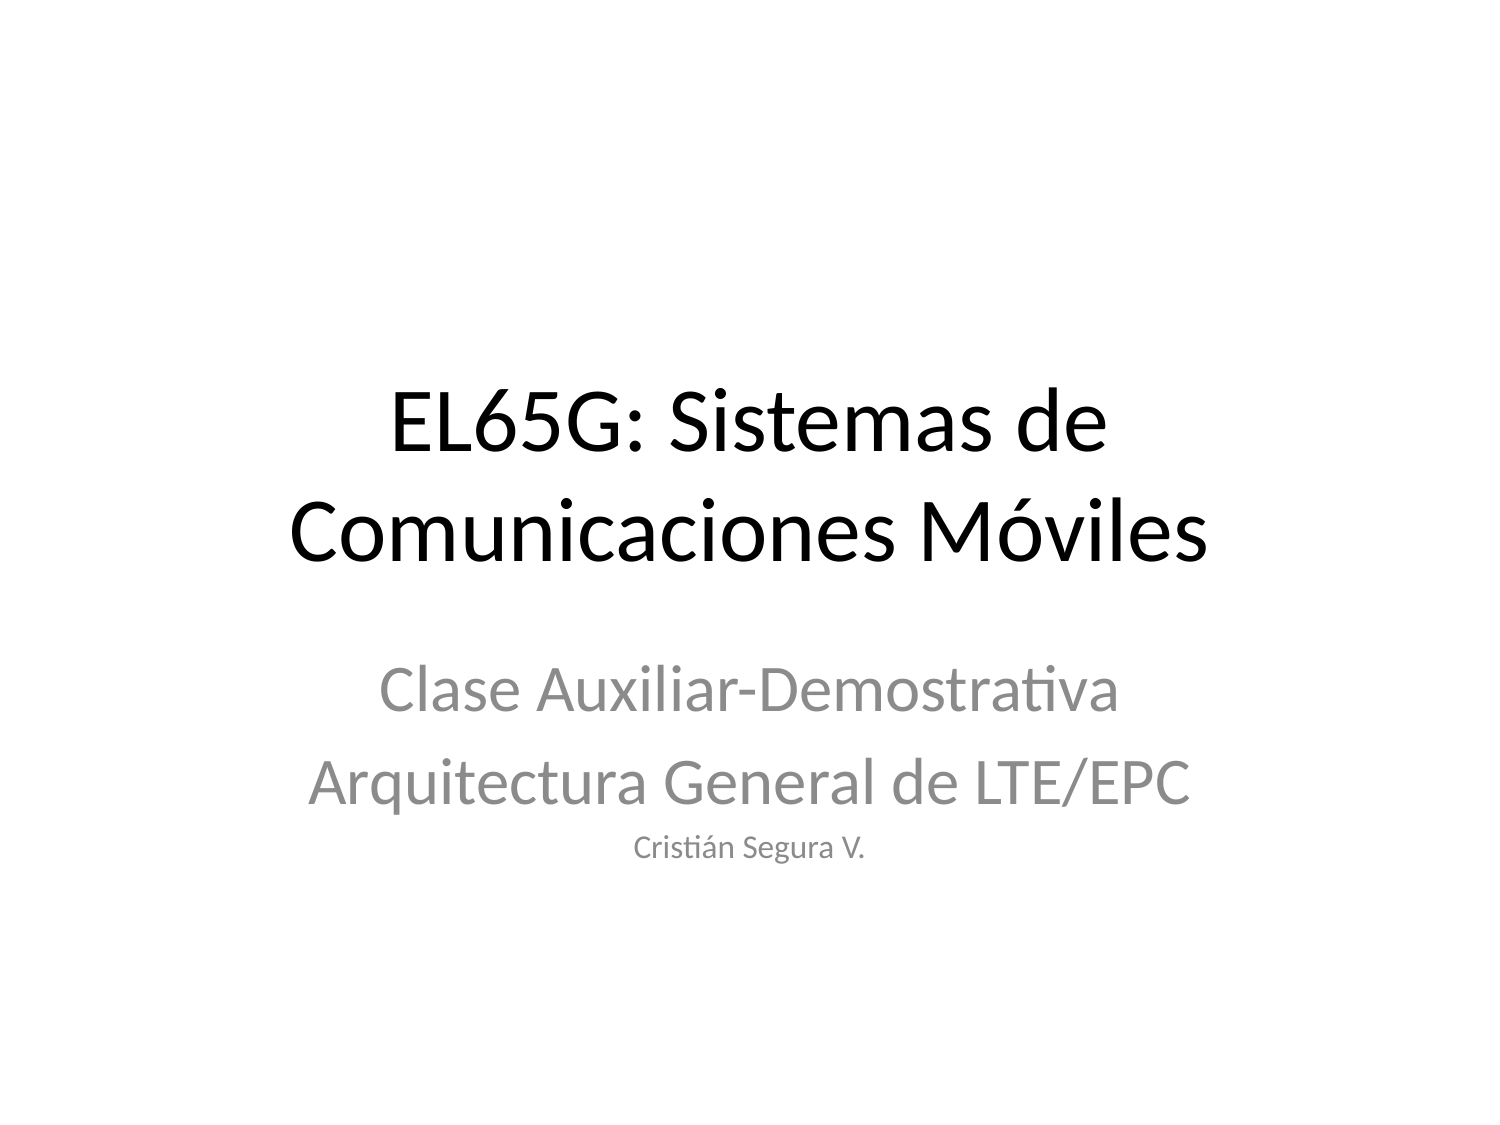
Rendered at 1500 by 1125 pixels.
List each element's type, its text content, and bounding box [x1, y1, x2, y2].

title EL65G: Sistemas de Comunicaciones Móviles [112, 349, 1388, 591]
subtitle Clase Auxiliar-Demostrativa Arquitectura General de LTE/EPC Cristián Segura V. [225, 637, 1275, 925]
